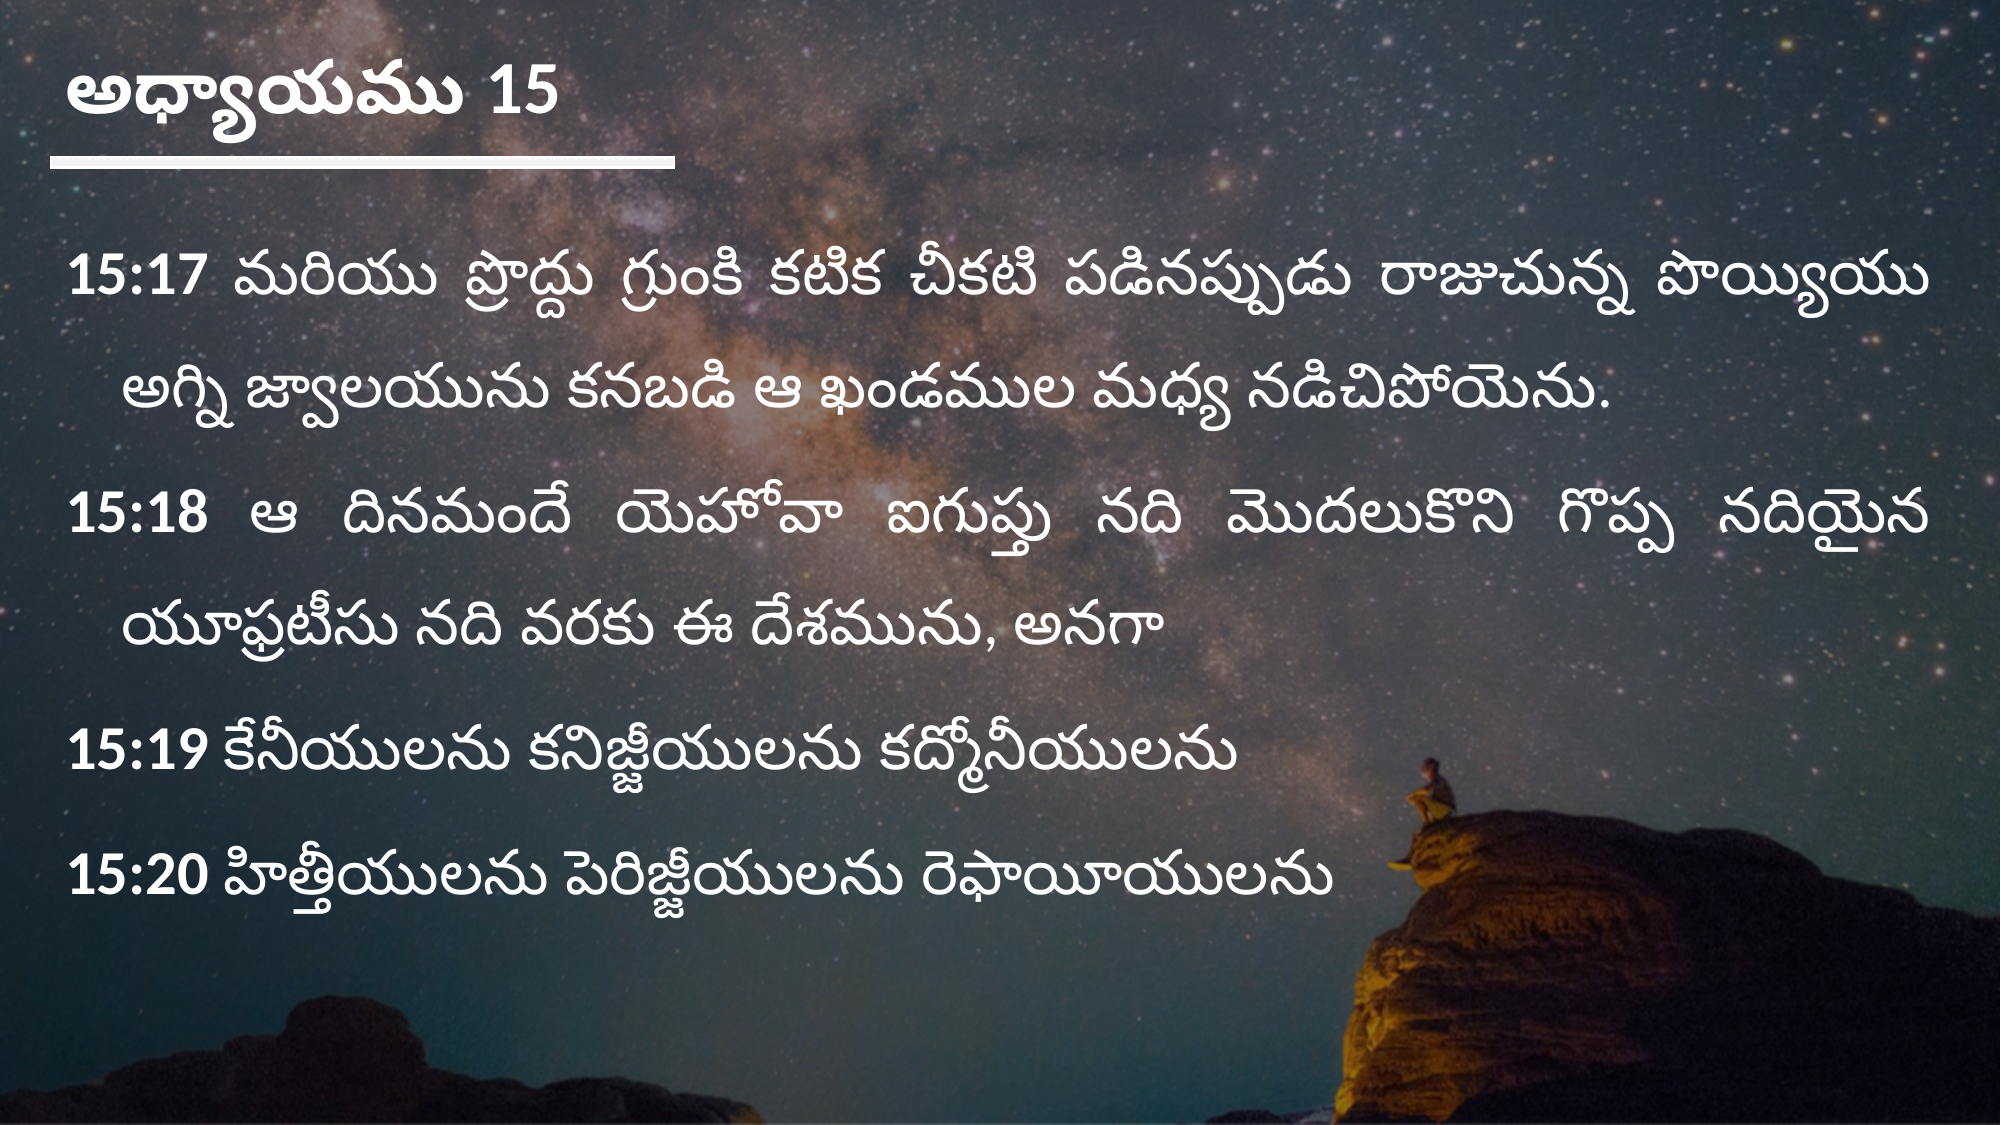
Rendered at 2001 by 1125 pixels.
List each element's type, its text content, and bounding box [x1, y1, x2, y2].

picture [0, 0, 2000, 1125]
title అధ్యాయము 15 [50, 0, 1925, 167]
list 15:17 మరియు ప్రొద్దు గ్రుంకి కటిక చీకటి పడినప్పుడు రాజుచున్న పొయ్యియు అగ్ని జ్వాలయును కనబడి ఆ ఖండముల మధ్య నడిచిపోయెను. 15:18 ఆ దినమందే యెహోవా ఐగుప్తు నది మొదలుకొని గొప్ప నదియైన యూఫ్రటీసు నది వరకు ఈ దేశమును, అనగా 15:19 కేనీయులను కనిజ్జీయులను కద్మోనీయులను 15:20 హిత్తీయులను పెరిజ్జీయులను రెఫాయీయులను [50, 187, 1946, 1063]
